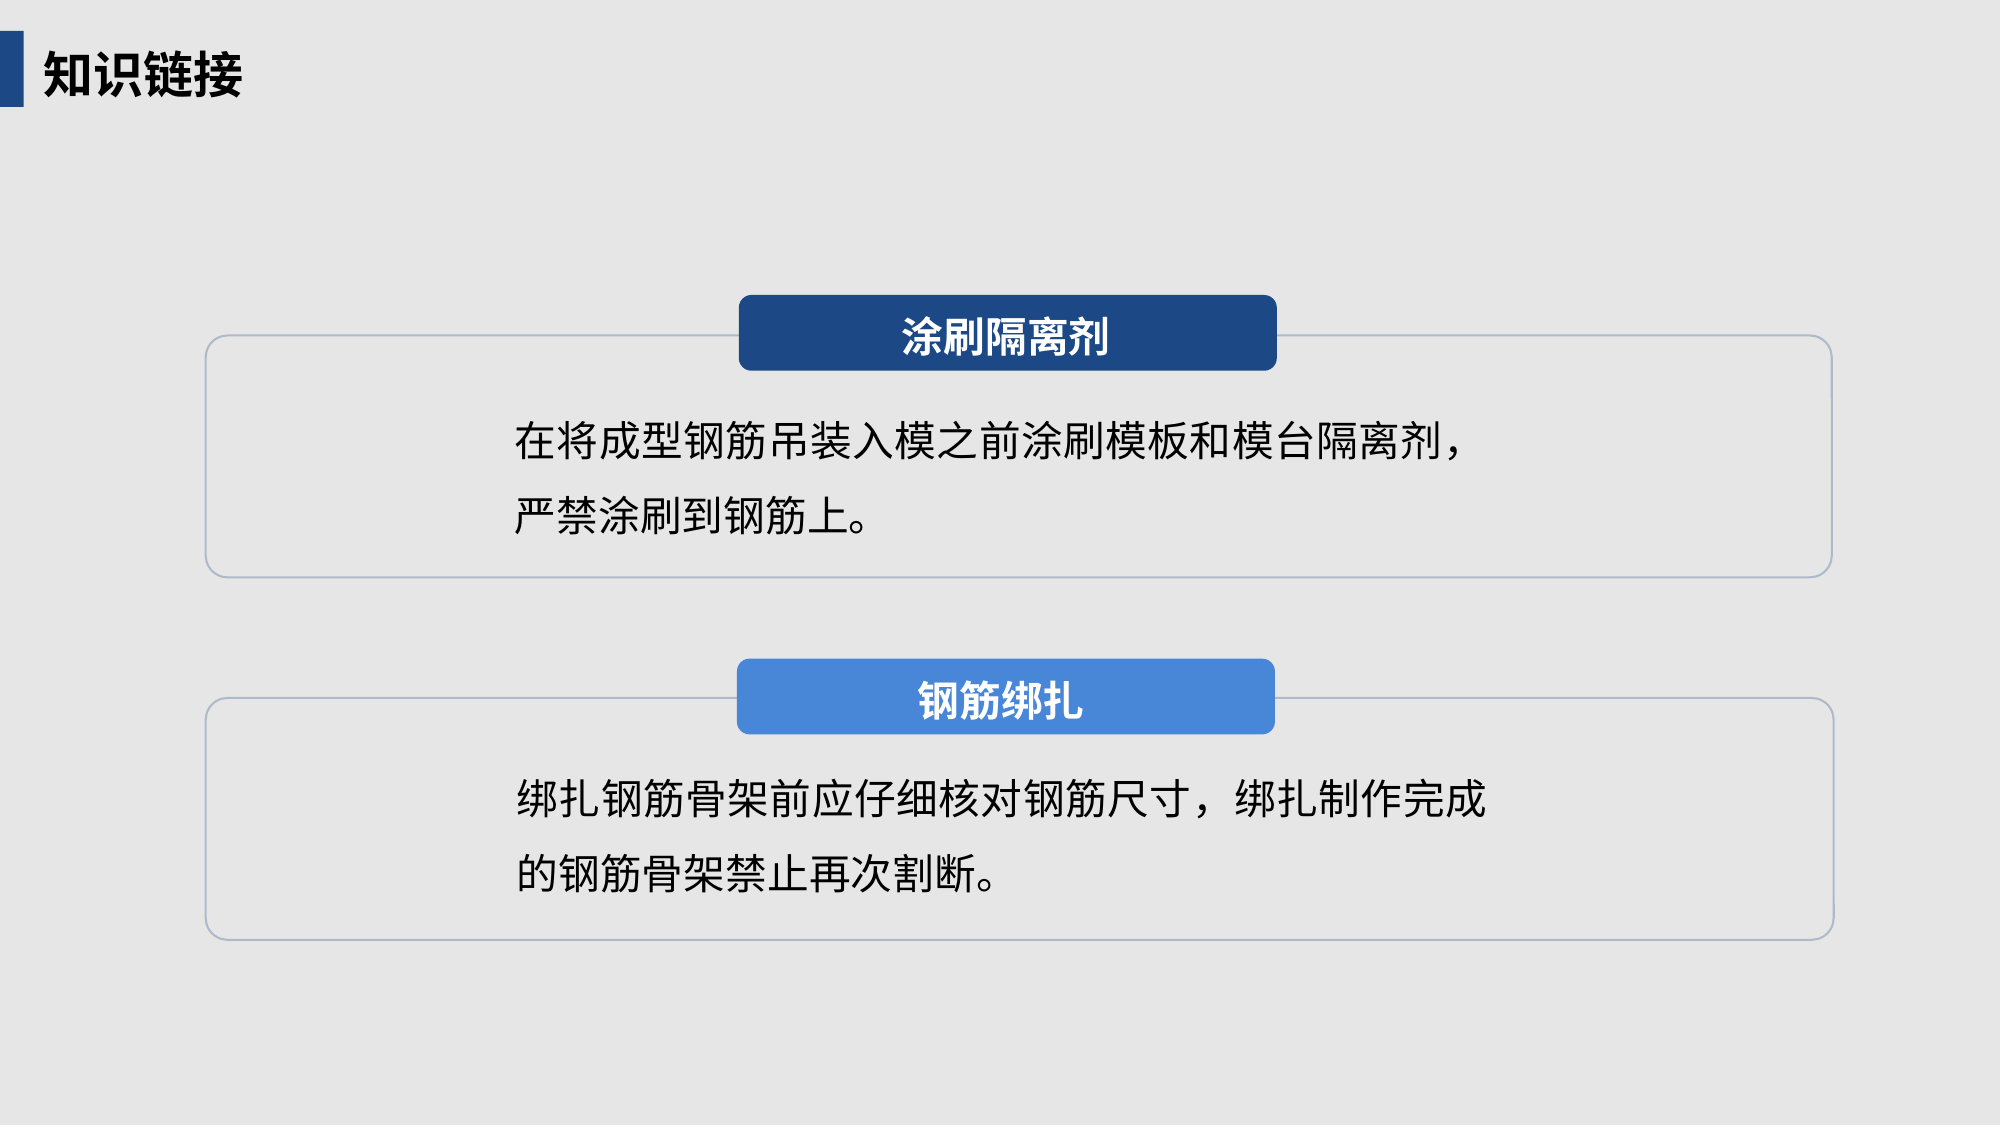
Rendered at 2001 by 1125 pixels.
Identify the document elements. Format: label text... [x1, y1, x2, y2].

text_box [205, 335, 1832, 578]
text_box [205, 697, 1834, 940]
text_box [736, 658, 1275, 735]
text_box 知识链接 [28, 36, 462, 111]
text_box [0, 30, 24, 107]
text_box 钢筋绑扎 [771, 667, 1231, 732]
text_box [738, 294, 1277, 371]
text_box 涂刷隔离剂 [776, 303, 1236, 368]
text_box 绑扎钢筋骨架前应仔细核对钢筋尺寸，绑扎制作完成的钢筋骨架禁止再次割断。 [501, 740, 1502, 905]
text_box 在将成型钢筋吊装入模之前涂刷模板和模台隔离剂，严禁涂刷到钢筋上。 [500, 381, 1500, 547]
